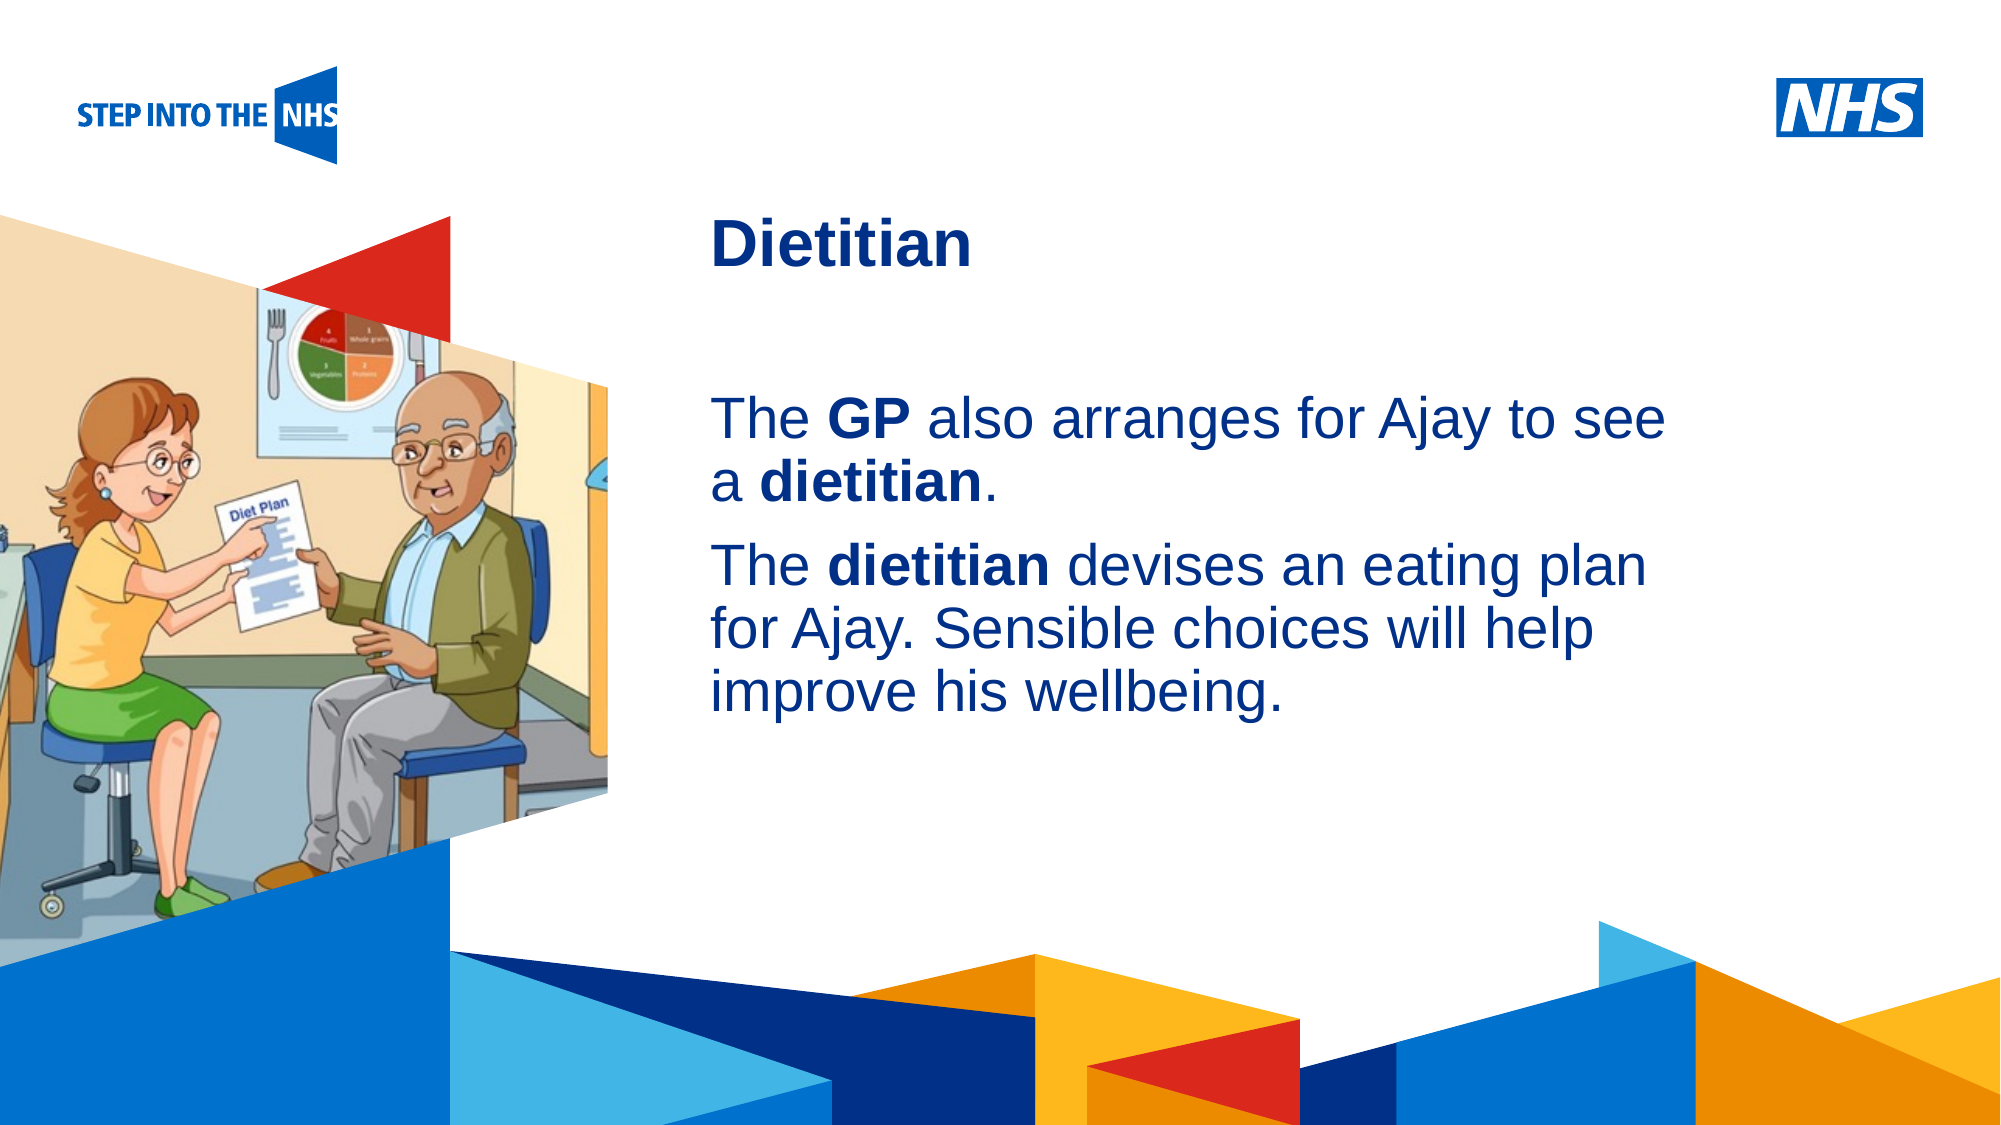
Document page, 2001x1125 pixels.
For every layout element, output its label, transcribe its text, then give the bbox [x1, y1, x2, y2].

list The GP also arranges for Ajay to see a dietitian. The dietitian devises an eating plan for Ajay. Sensible choices will help improve his wellbeing. [710, 388, 1725, 958]
title Dietitian [710, 208, 1767, 296]
picture [0, 214, 608, 968]
